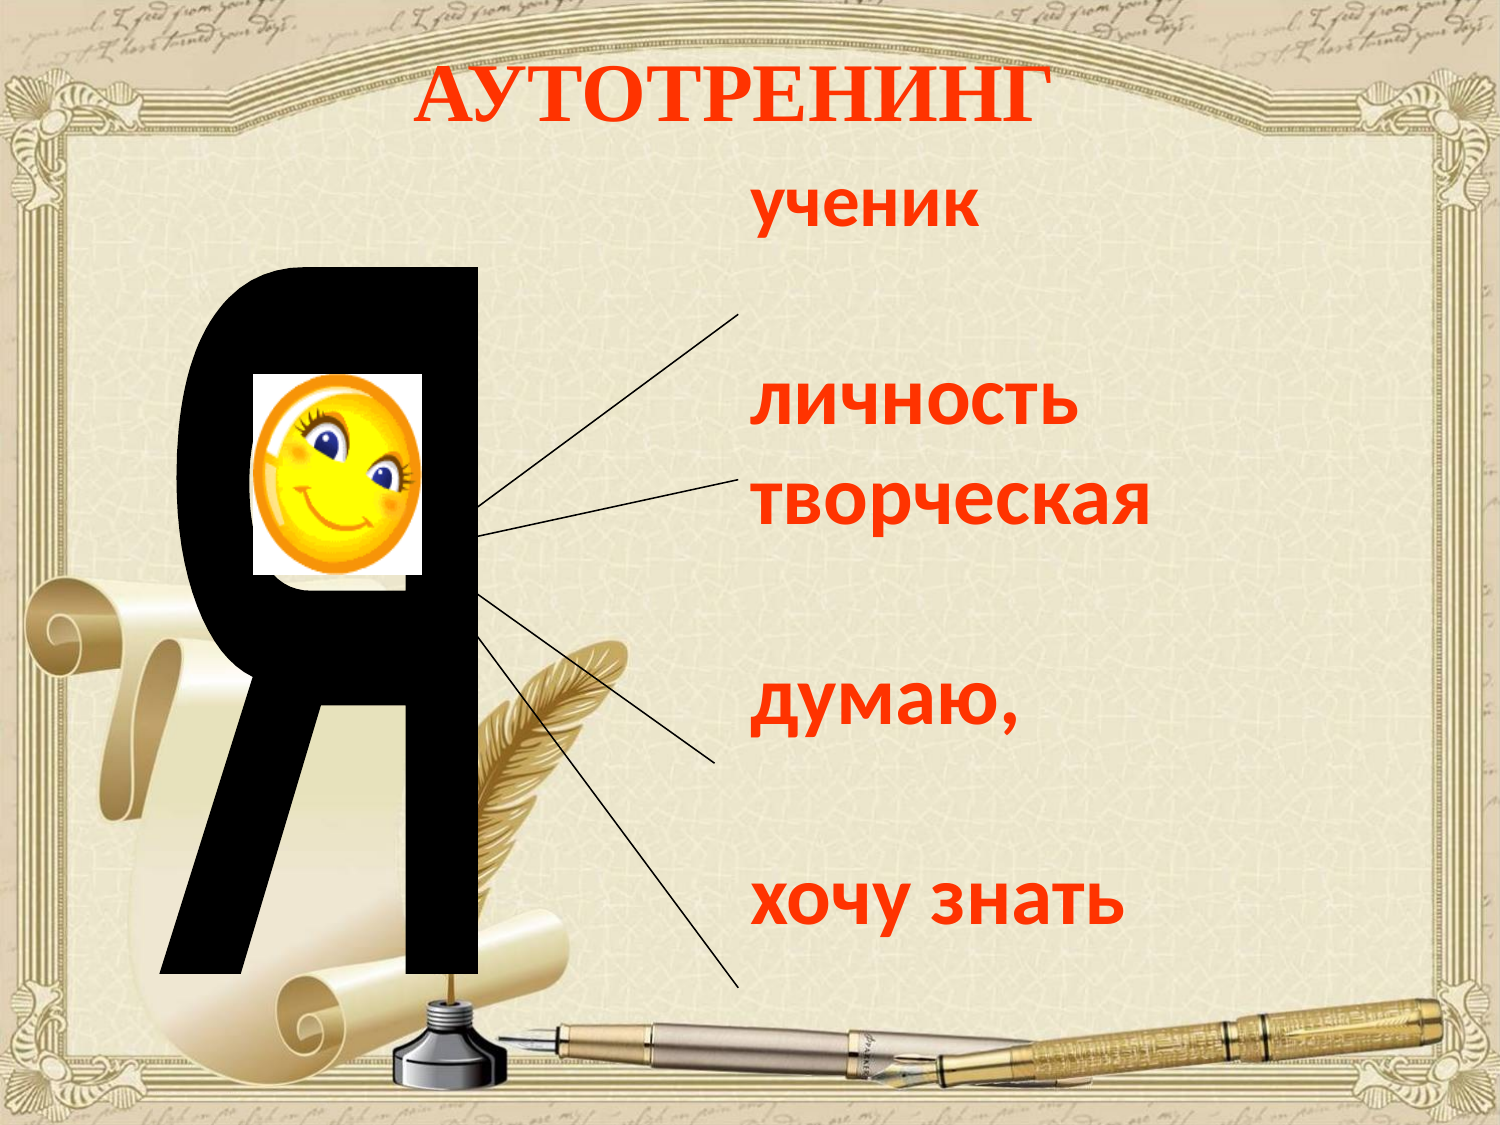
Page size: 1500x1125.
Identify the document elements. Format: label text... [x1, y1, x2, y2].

text_box ученик личность творческая думаю, хочу знать [735, 143, 1195, 949]
text_box АУТОТРЕНИНГ [399, 31, 1072, 146]
picture [0, 0, 1500, 1125]
